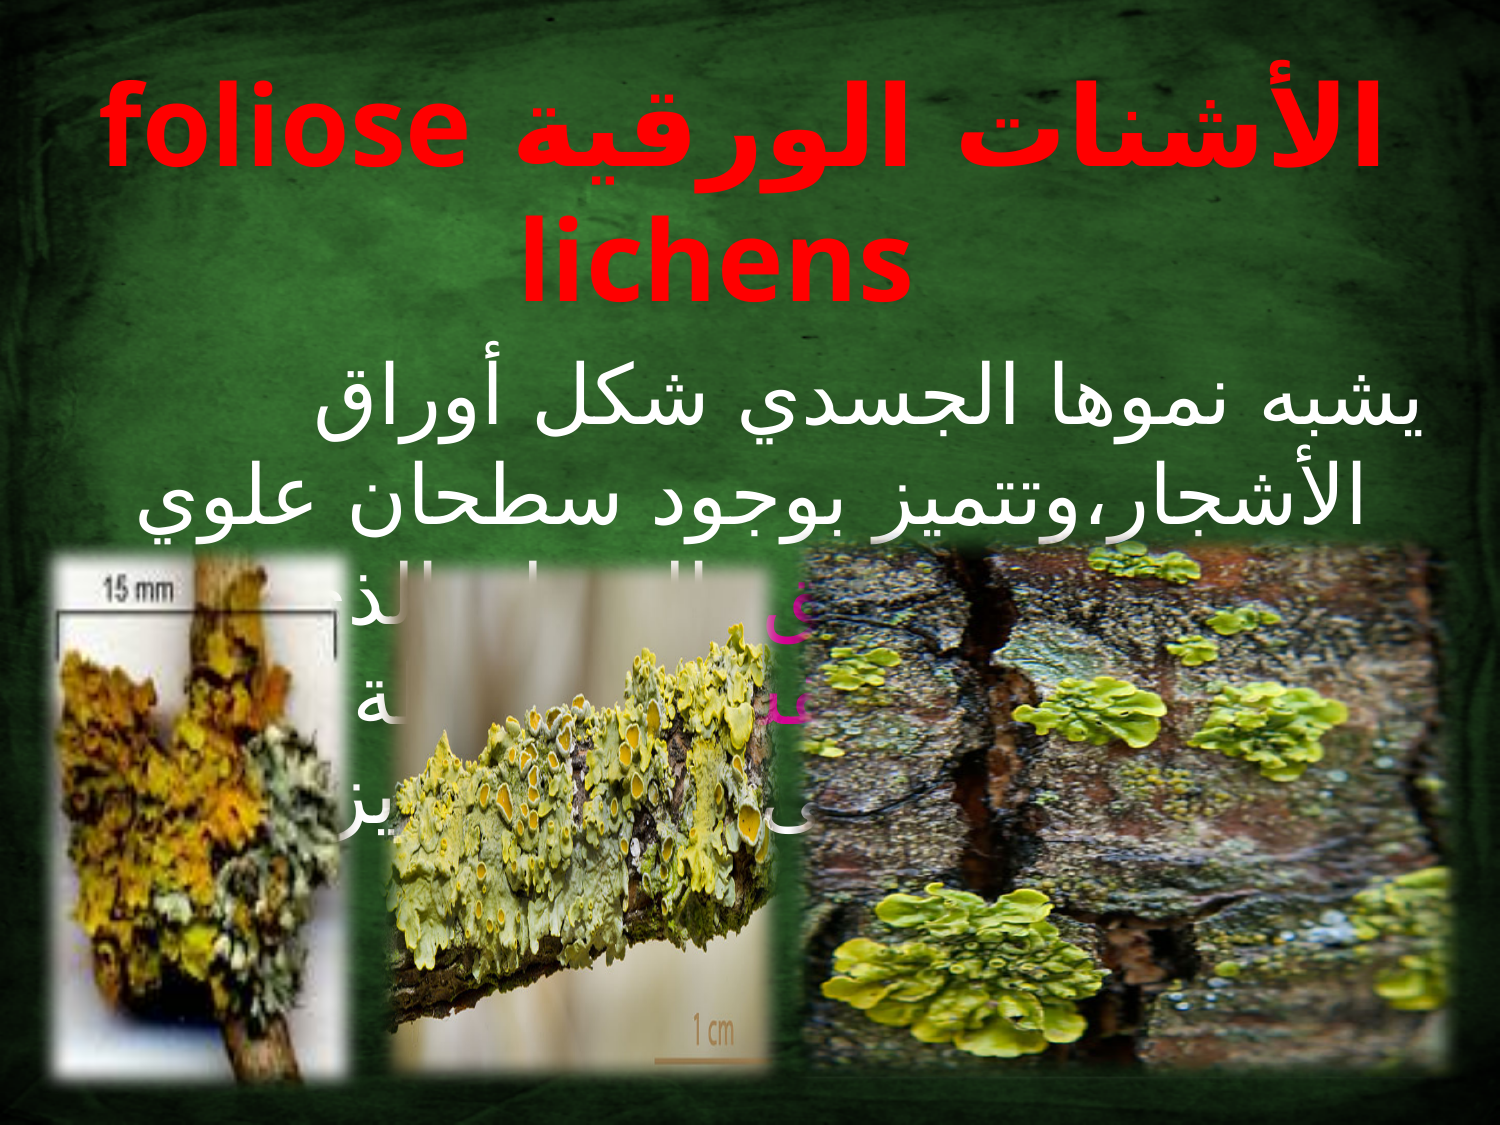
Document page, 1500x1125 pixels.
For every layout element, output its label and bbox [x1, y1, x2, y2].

picture [34, 538, 364, 1096]
list [0, 0, 1500, 1125]
picture [374, 527, 1466, 1091]
